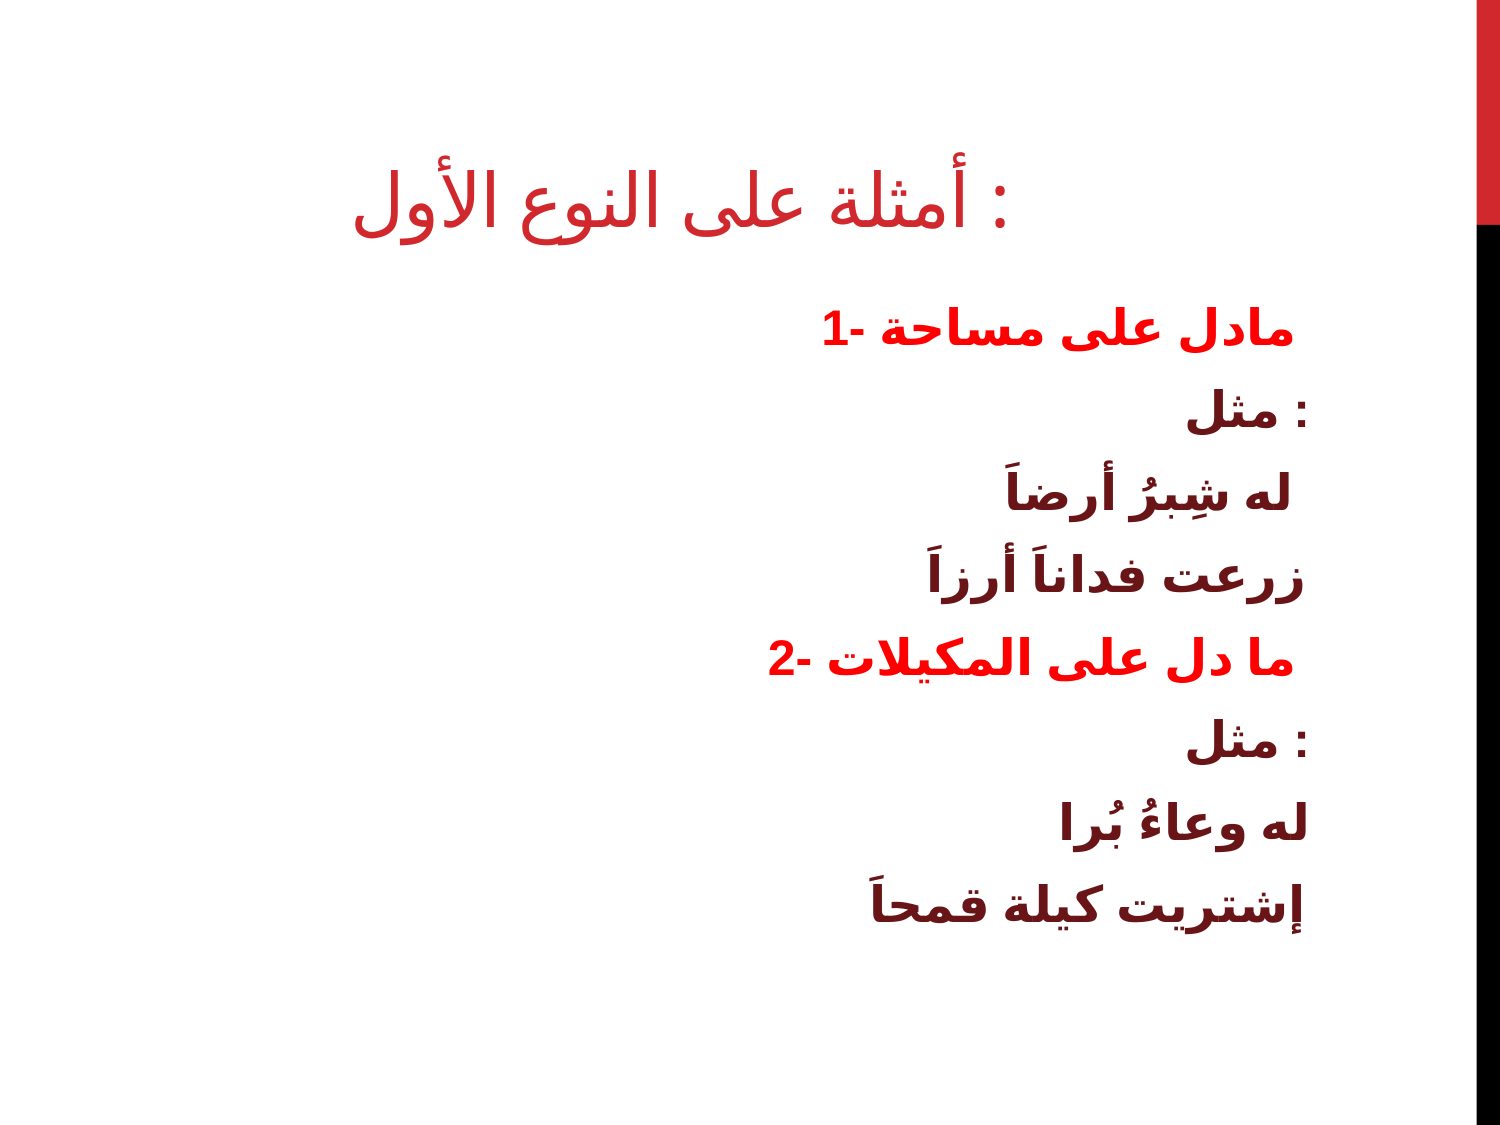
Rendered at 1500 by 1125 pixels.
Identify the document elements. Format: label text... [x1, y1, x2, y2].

list 1- مادل على مساحة مثل : له شِبرُ أرضاَ زرعت فداناَ أرزاَ 2- ما دل على المكيلات مثل : له وعاءُ بُرا إشتريت كيلة قمحاَ [75, 287, 1325, 1005]
title أمثلة على النوع الأول : [75, 25, 1025, 250]
